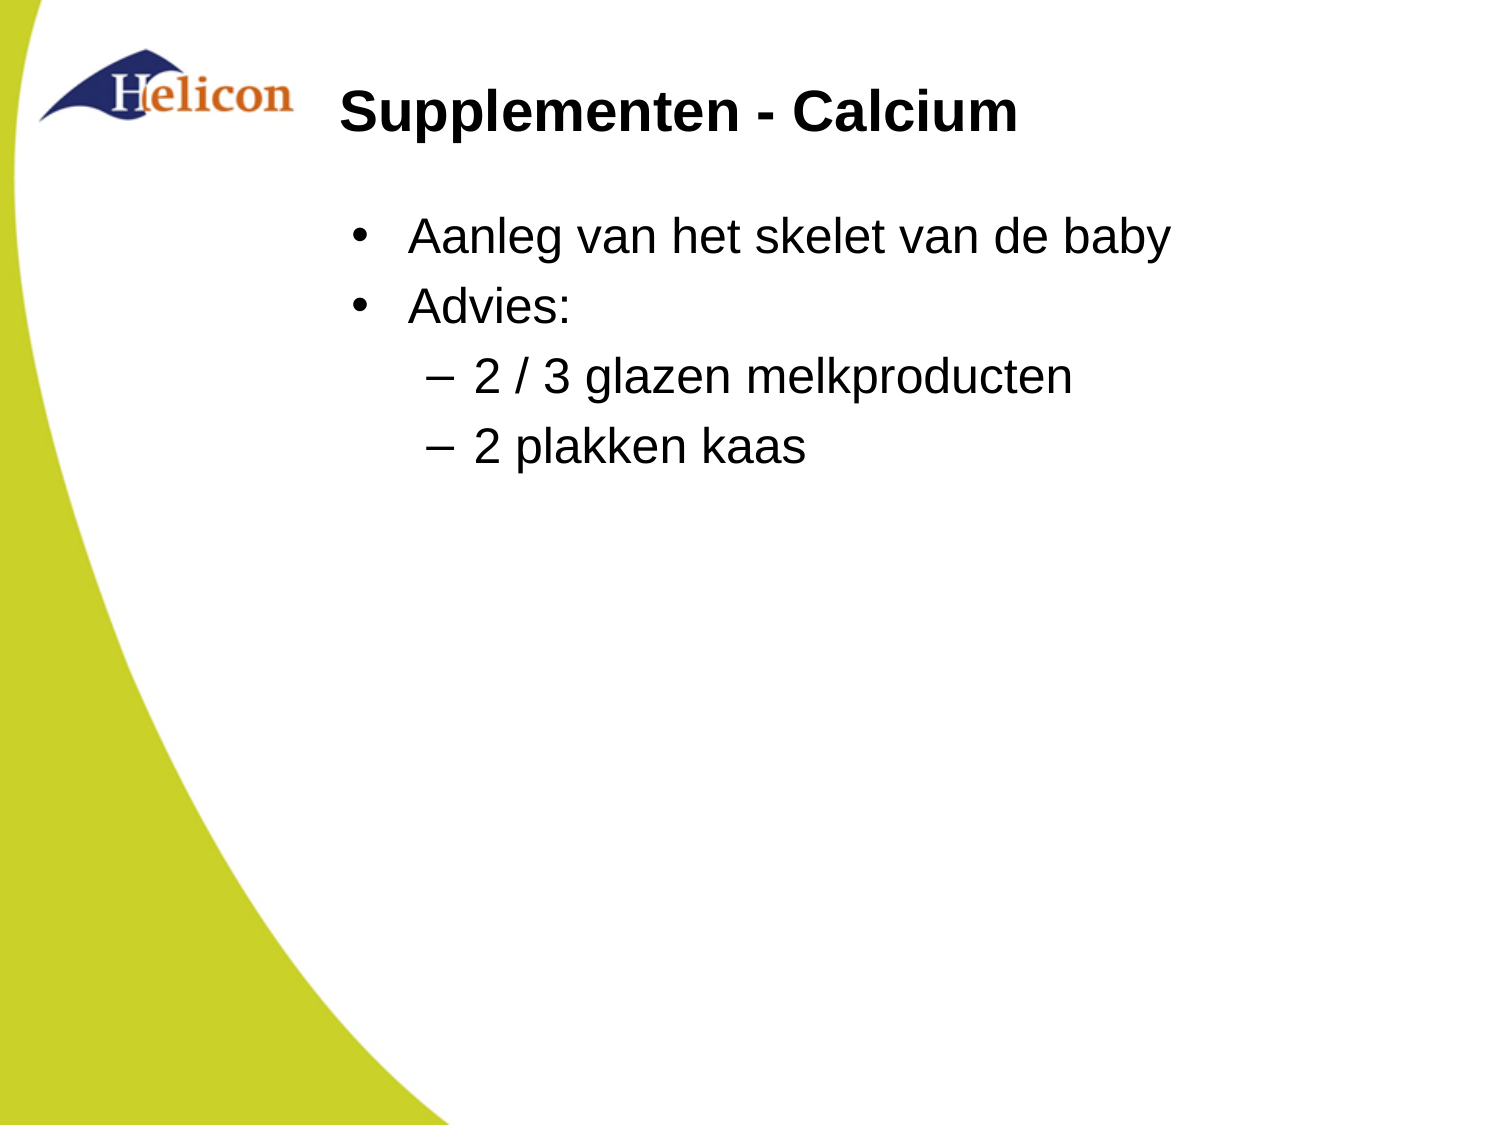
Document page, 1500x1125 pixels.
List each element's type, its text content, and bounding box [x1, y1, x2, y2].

picture [0, 0, 1500, 1125]
list Aanleg van het skelet van de baby Advies: 2 / 3 glazen melkproducten 2 plakken kaas [336, 196, 1425, 1005]
title Supplementen - Calcium [324, 54, 1415, 161]
